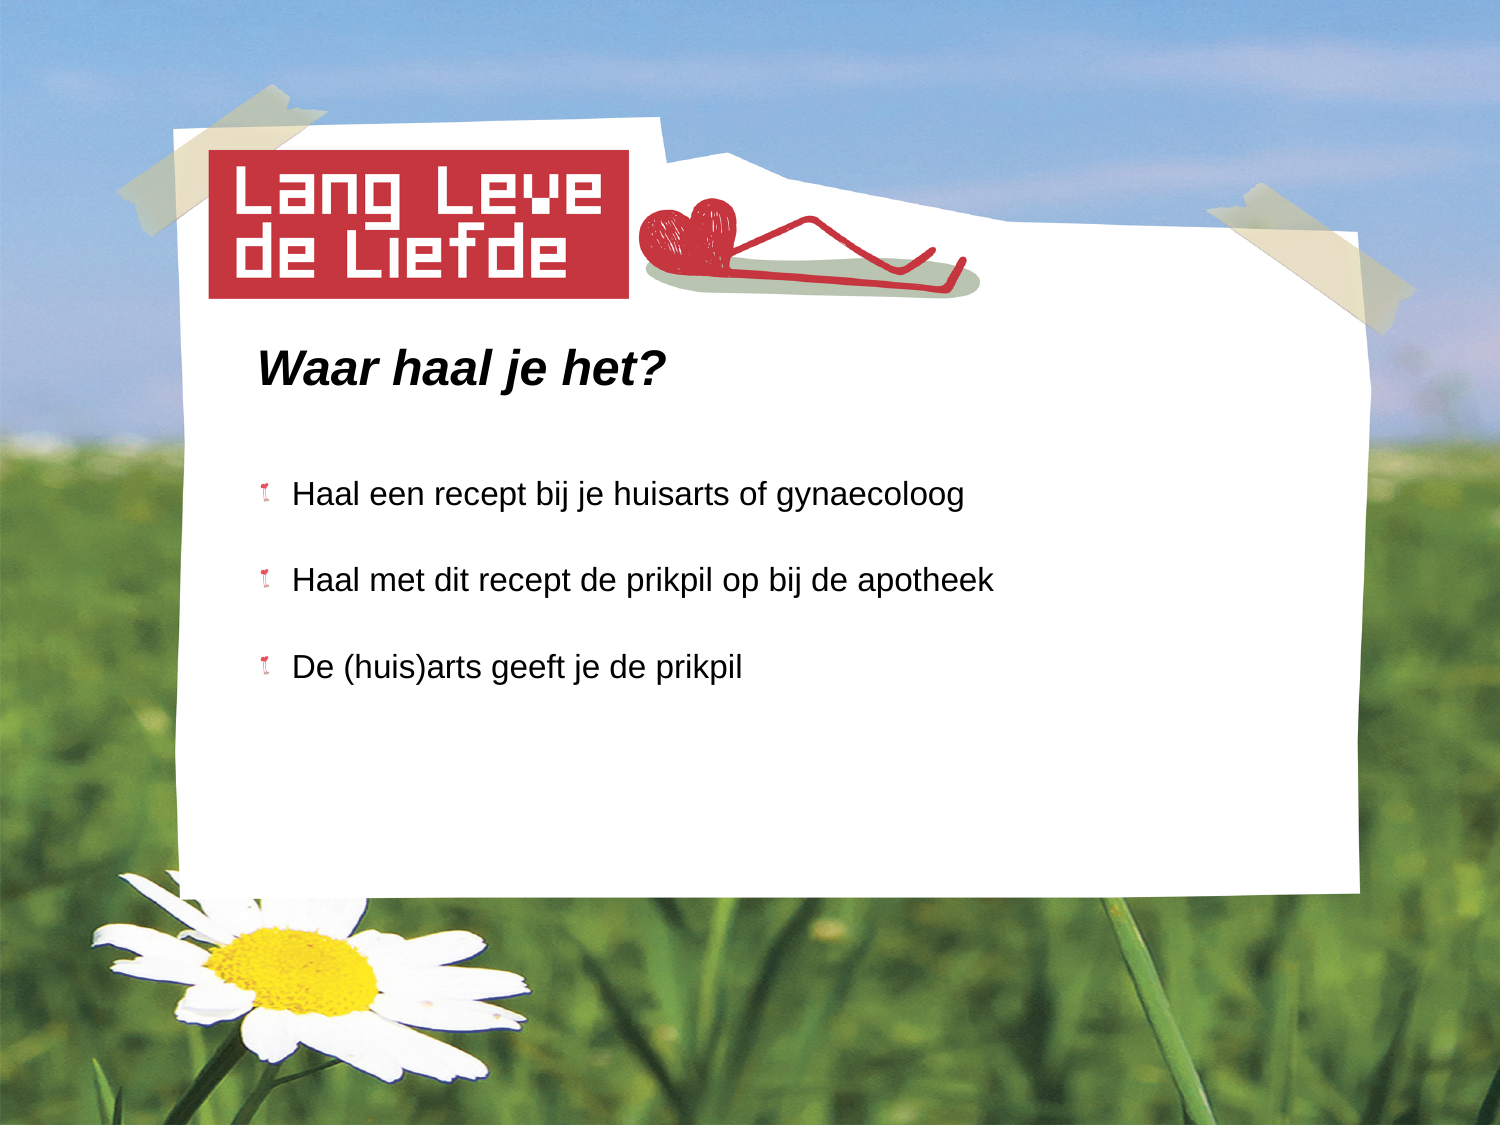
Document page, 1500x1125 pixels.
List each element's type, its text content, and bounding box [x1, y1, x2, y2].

list Waar haal je het? Haal een recept bij je huisarts of gynaecoloog Haal met dit recept de prikpil op bij de apotheek De (huis)arts geeft je de prikpil [241, 327, 1311, 877]
picture [0, 0, 1500, 1125]
